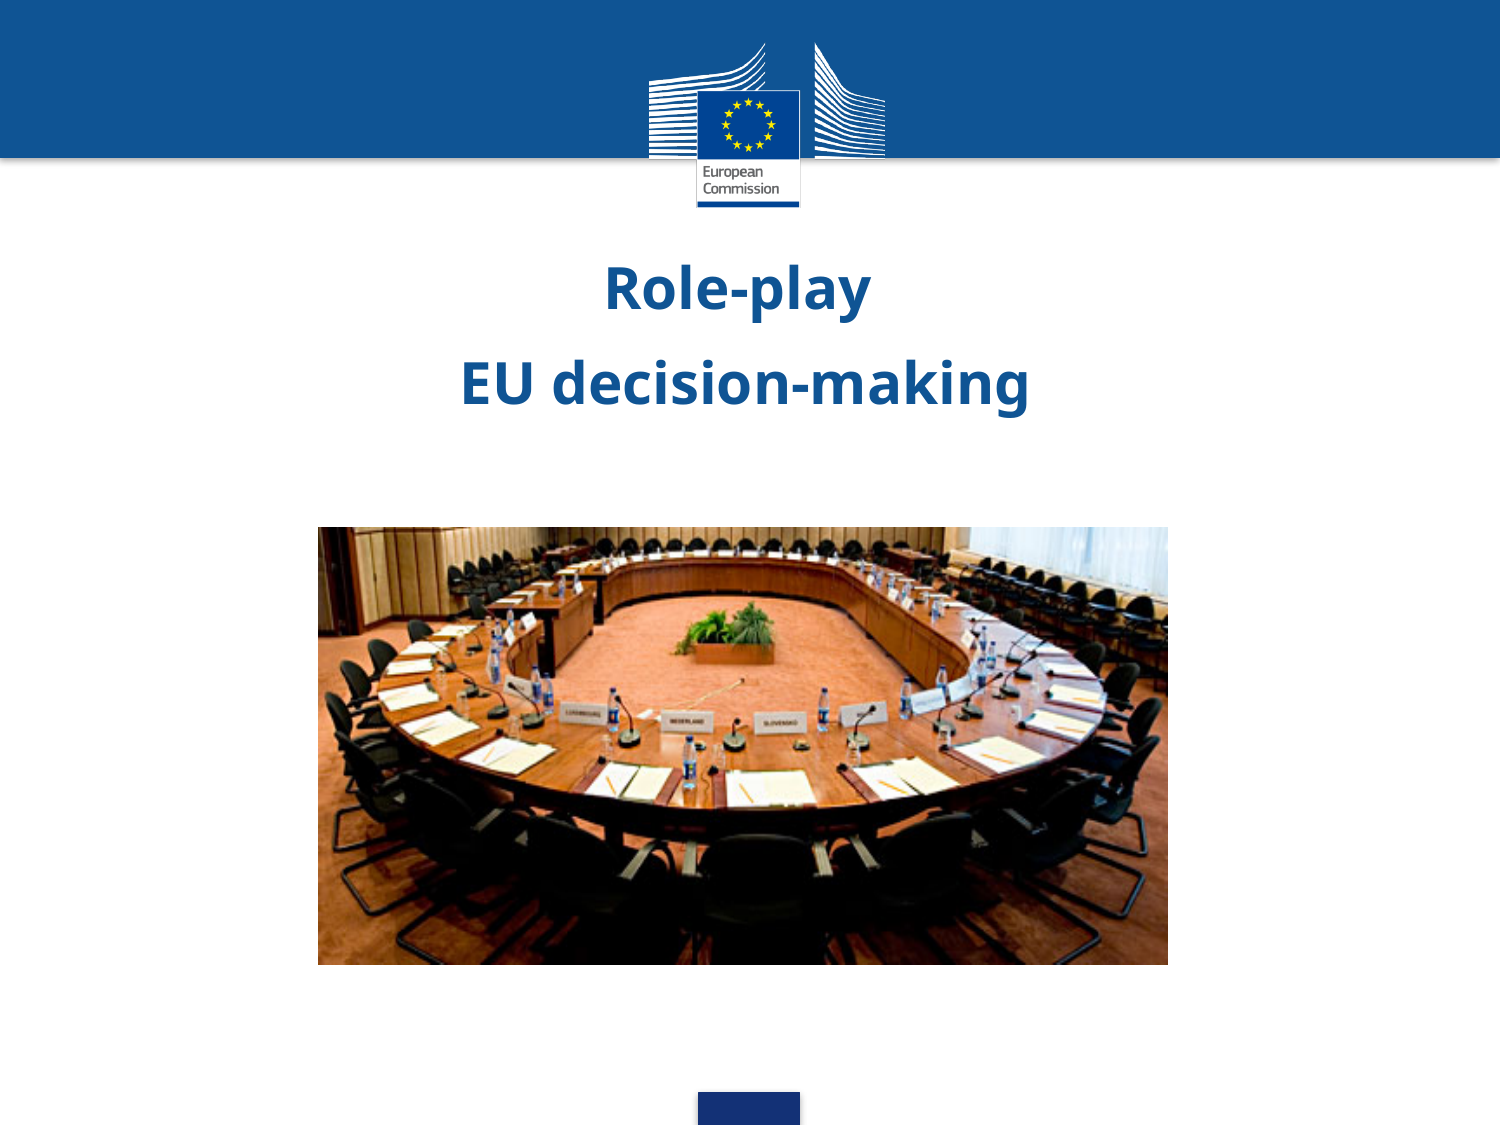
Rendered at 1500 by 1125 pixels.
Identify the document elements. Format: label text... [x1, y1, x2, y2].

picture [649, 148, 885, 208]
text_box [75, 0, 1294, 148]
text_box Role-play EU decision-making [321, 243, 1170, 424]
picture [318, 526, 1168, 965]
